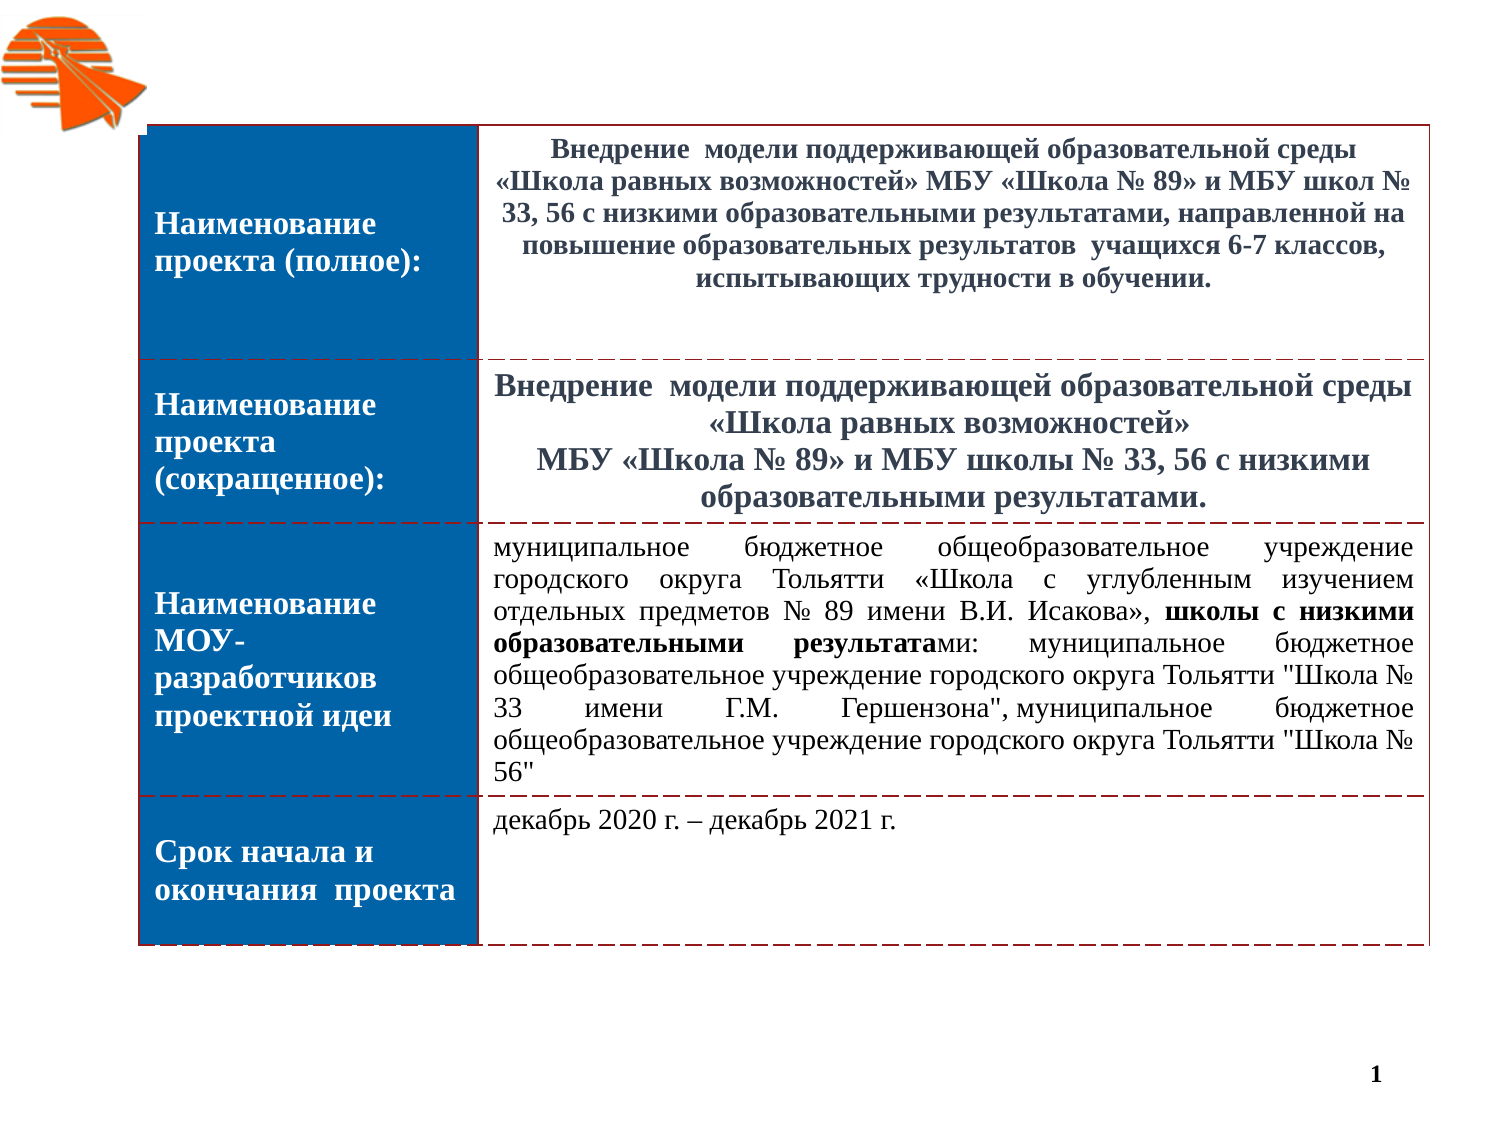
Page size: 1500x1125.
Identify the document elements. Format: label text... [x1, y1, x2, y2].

table_header Наименование проекта (полное): [140, 126, 477, 359]
slide_number 1 [1060, 1042, 1398, 1103]
table_cell Наименование проекта (сокращенное): [140, 359, 477, 523]
table_cell Срок начала и окончания проекта [140, 796, 477, 945]
table_cell Внедрение модели поддерживающей образовательной среды «Школа равных возможностей» МБУ «Школа № 89» и МБУ школы № 33, 56 с низкими образовательными результатами. [479, 359, 1429, 523]
table_cell декабрь 2020 г. – декабрь 2021 г. [479, 796, 1429, 945]
table_cell муниципальное бюджетное общеобразовательное учреждение городского округа Тольятти «Школа с углубленным изучением отдельных предметов № 89 имени В.И. Исакова», школы с низкими образовательными результатами: муниципальное бюджетное общеобразовательное учреждение городского округа Тольятти "Школа № 33 имени Г.М. Гершензона", муниципальное бюджетное общеобразовательное учреждение городского округа Тольятти "Школа № 56" [479, 523, 1429, 796]
picture [0, 15, 147, 135]
table_header Внедрение модели поддерживающей образовательной среды «Школа равных возможностей» МБУ «Школа № 89» и МБУ школ № 33, 56 с низкими образовательными результатами, направленной на повышение образовательных результатов учащихся 6-7 классов, испытывающих трудности в обучении. [479, 126, 1429, 359]
table_cell Наименование МОУ- разработчиков проектной идеи [140, 523, 477, 796]
